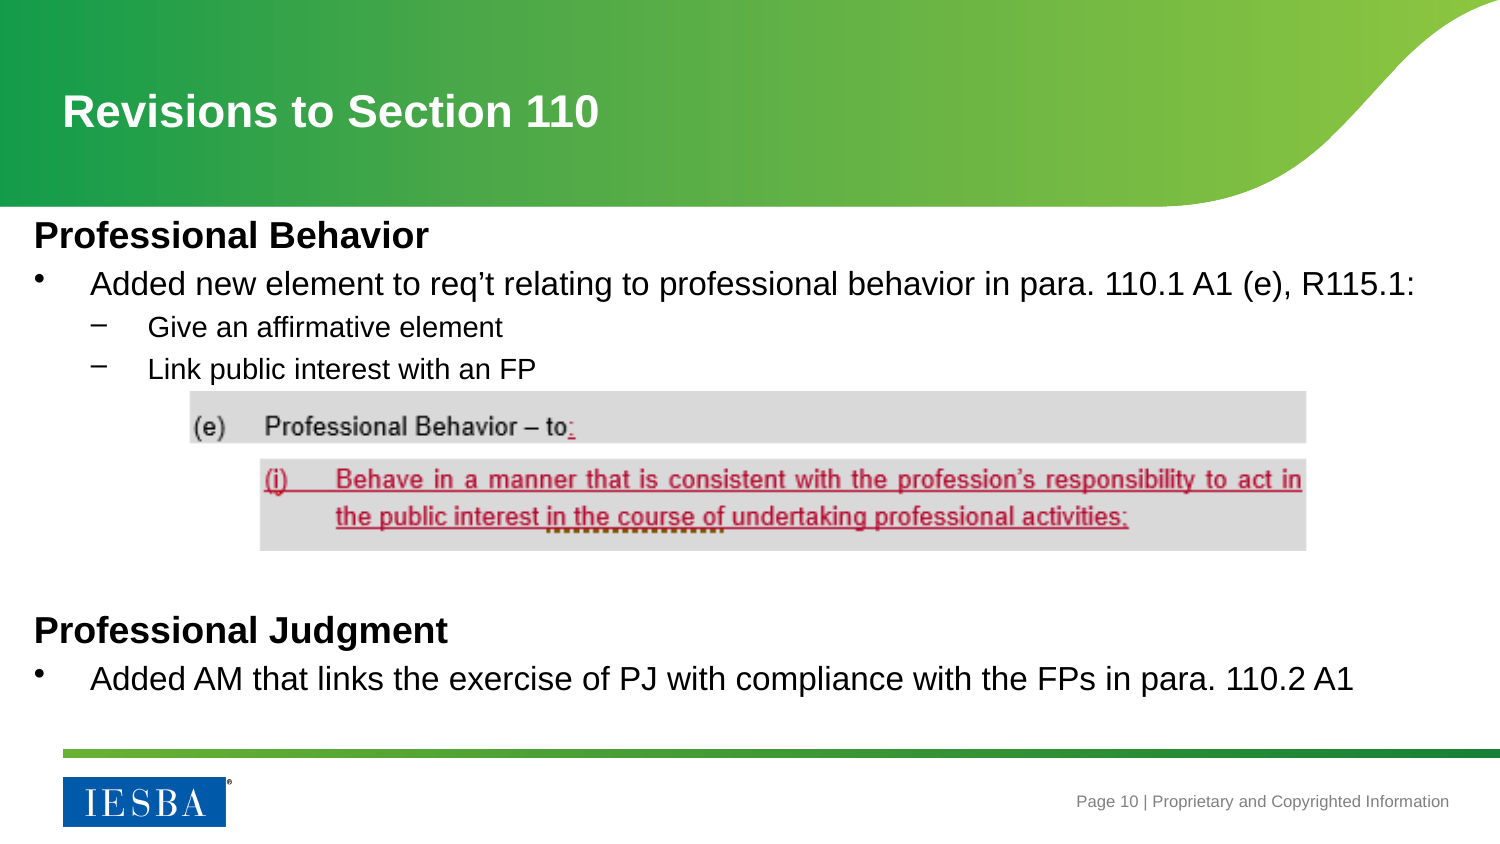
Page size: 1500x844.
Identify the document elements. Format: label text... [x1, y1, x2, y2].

picture [165, 391, 1335, 552]
picture [63, 777, 232, 827]
title Revisions to Section 110 [62, 46, 1300, 172]
list Professional Behavior Added new element to req’t relating to professional behavior in para. 110.1 A1 (e), R115.1: Give an affirmative element Link public interest with an FP Professional Judgment Added AM that links the exercise of PJ with compliance with the FPs in para. 110.2 A1 [18, 203, 1482, 720]
picture [0, 0, 1500, 207]
